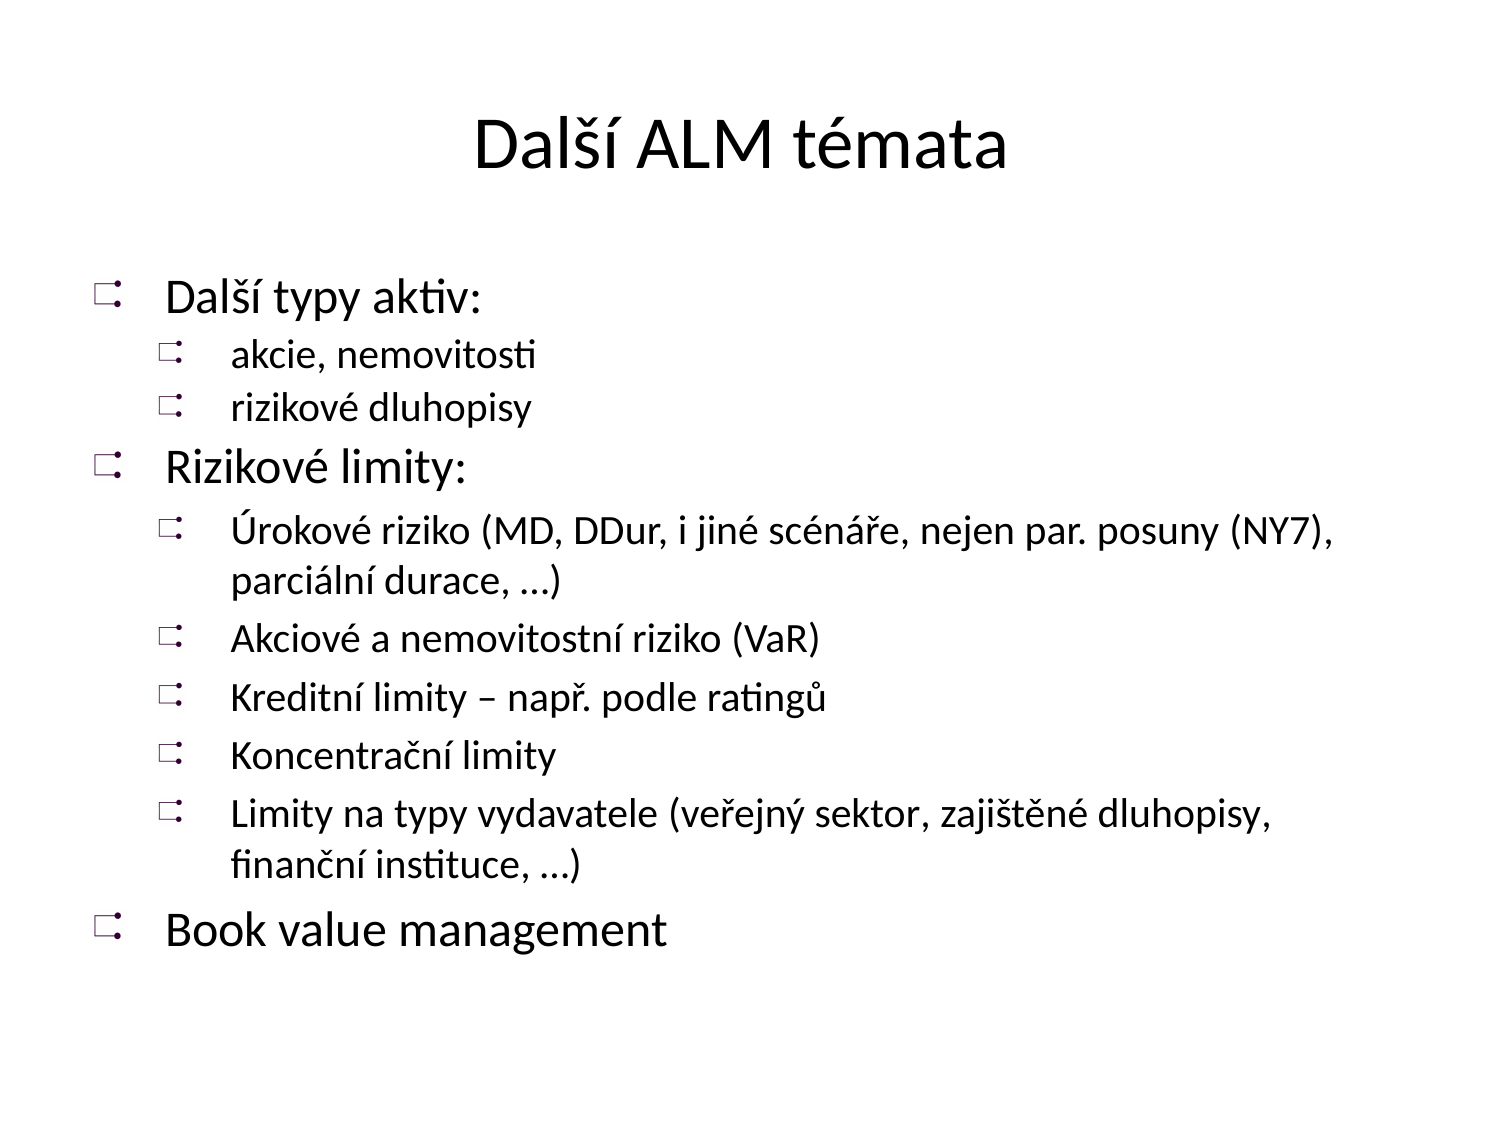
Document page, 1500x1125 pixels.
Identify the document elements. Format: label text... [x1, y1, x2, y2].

picture [155, 621, 187, 651]
picture [155, 337, 187, 367]
picture [155, 738, 187, 768]
title Další ALM témata [75, 45, 1425, 233]
picture [90, 908, 127, 944]
picture [90, 276, 127, 312]
picture [155, 679, 187, 710]
picture [155, 796, 187, 826]
picture [155, 513, 187, 543]
picture [90, 447, 127, 483]
picture [155, 390, 187, 421]
list Další typy aktiv: akcie, nemovitosti rizikové dluhopisy Rizikové limity: Úrokové riziko (MD, DDur, i jiné scénáře, nejen par. posuny (NY7), parciální durace, …) Akciové a nemovitostní riziko (VaR) Kreditní limity – např. podle ratingů Koncentrační limity Limity na typy vydavatele (veřejný sektor, zajištěné dluhopisy, finanční instituce, …) Book value management [75, 262, 1425, 1005]
